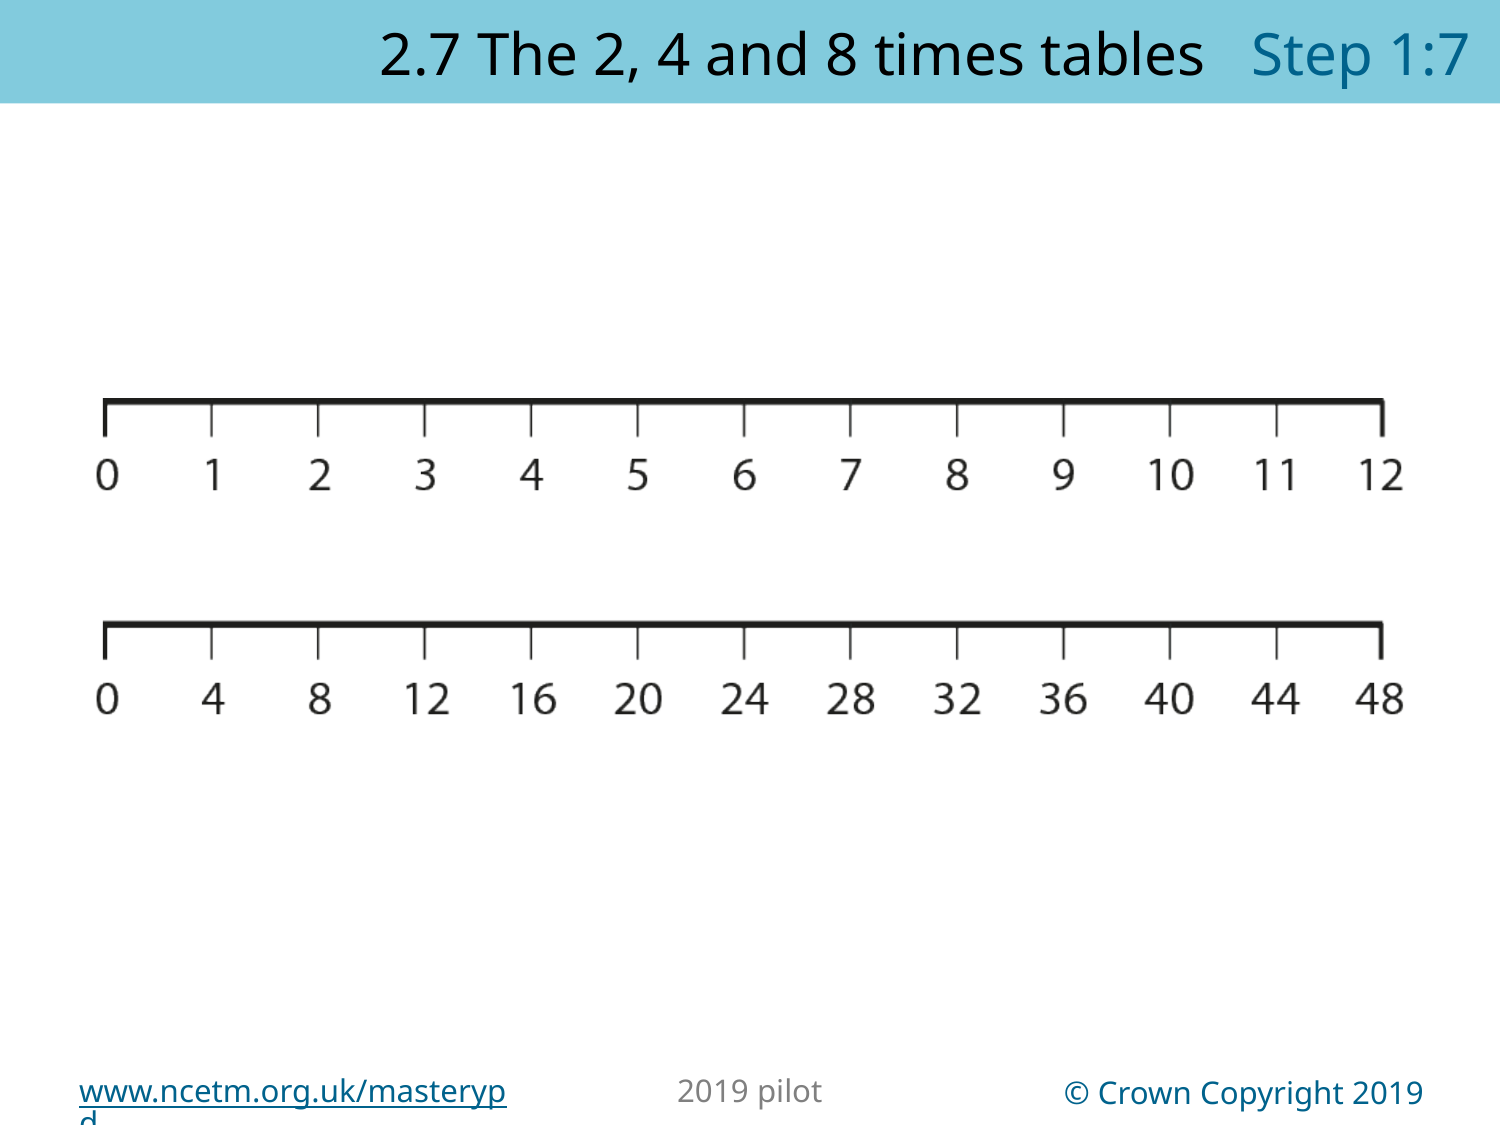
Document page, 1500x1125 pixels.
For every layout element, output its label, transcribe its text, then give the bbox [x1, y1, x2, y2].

list 2.7 The 2, 4 and 8 times tables Step 1:7 [0, 0, 1500, 104]
picture [95, 398, 1405, 727]
